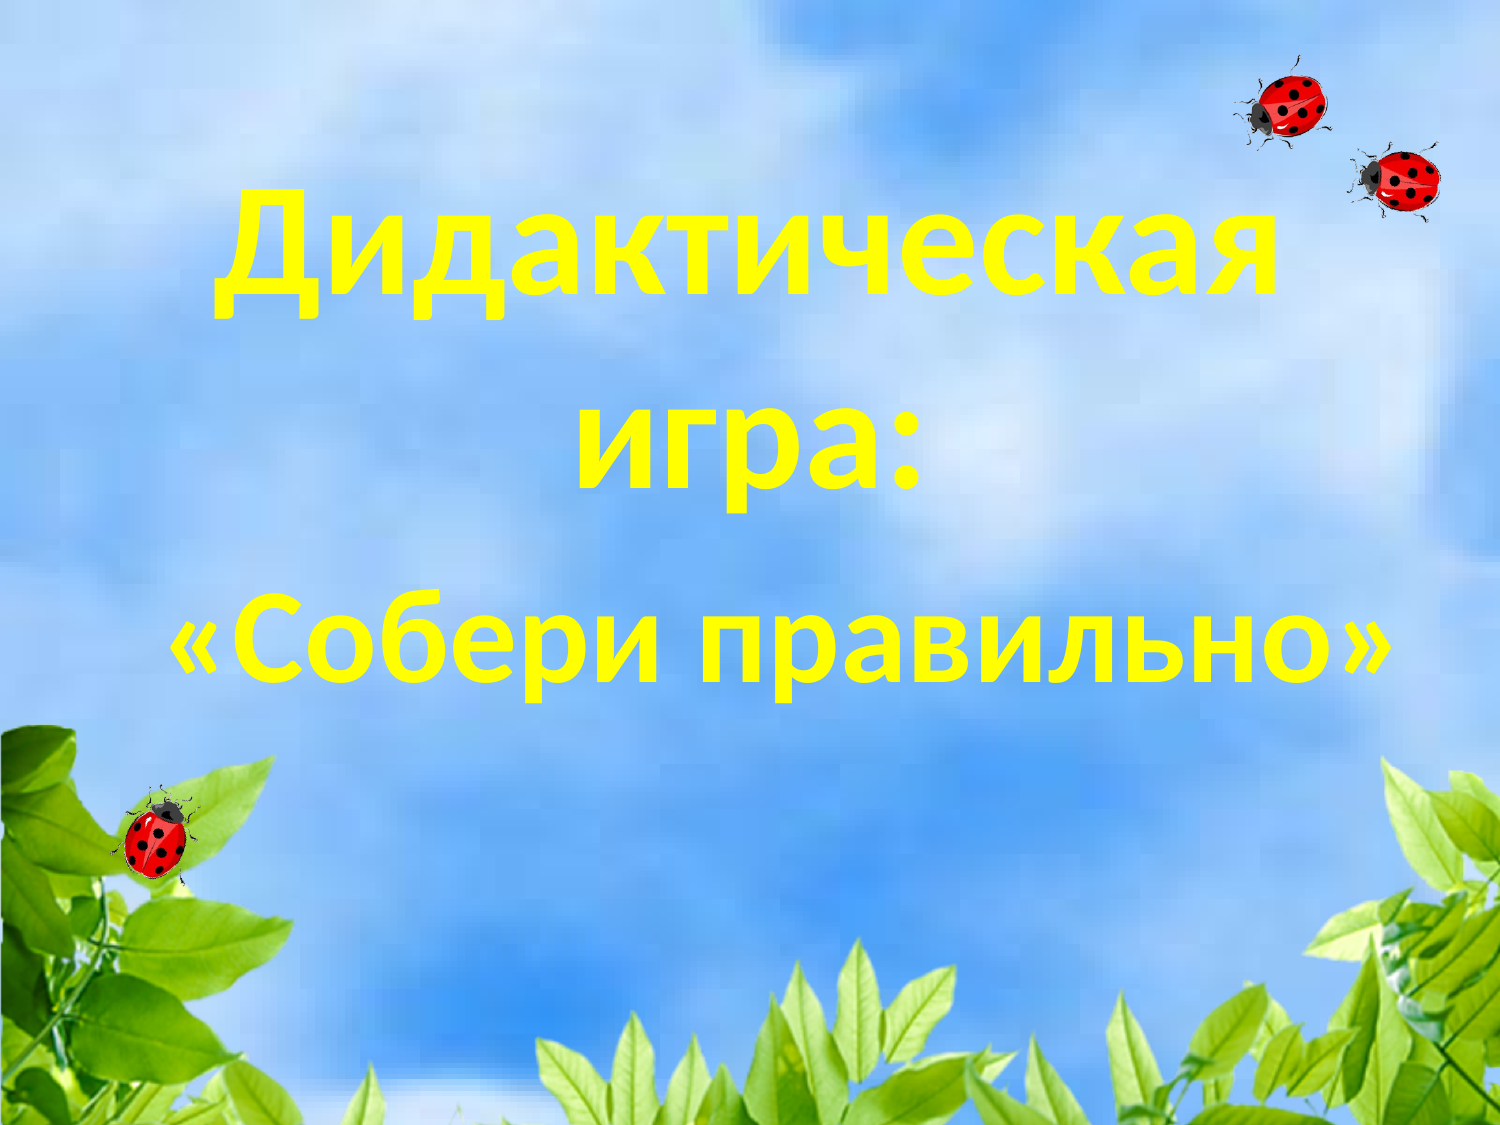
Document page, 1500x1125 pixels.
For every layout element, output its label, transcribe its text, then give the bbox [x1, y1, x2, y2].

picture [0, 0, 1500, 1125]
title Дидактическая игра: «Собери правильно» [75, 45, 1425, 965]
